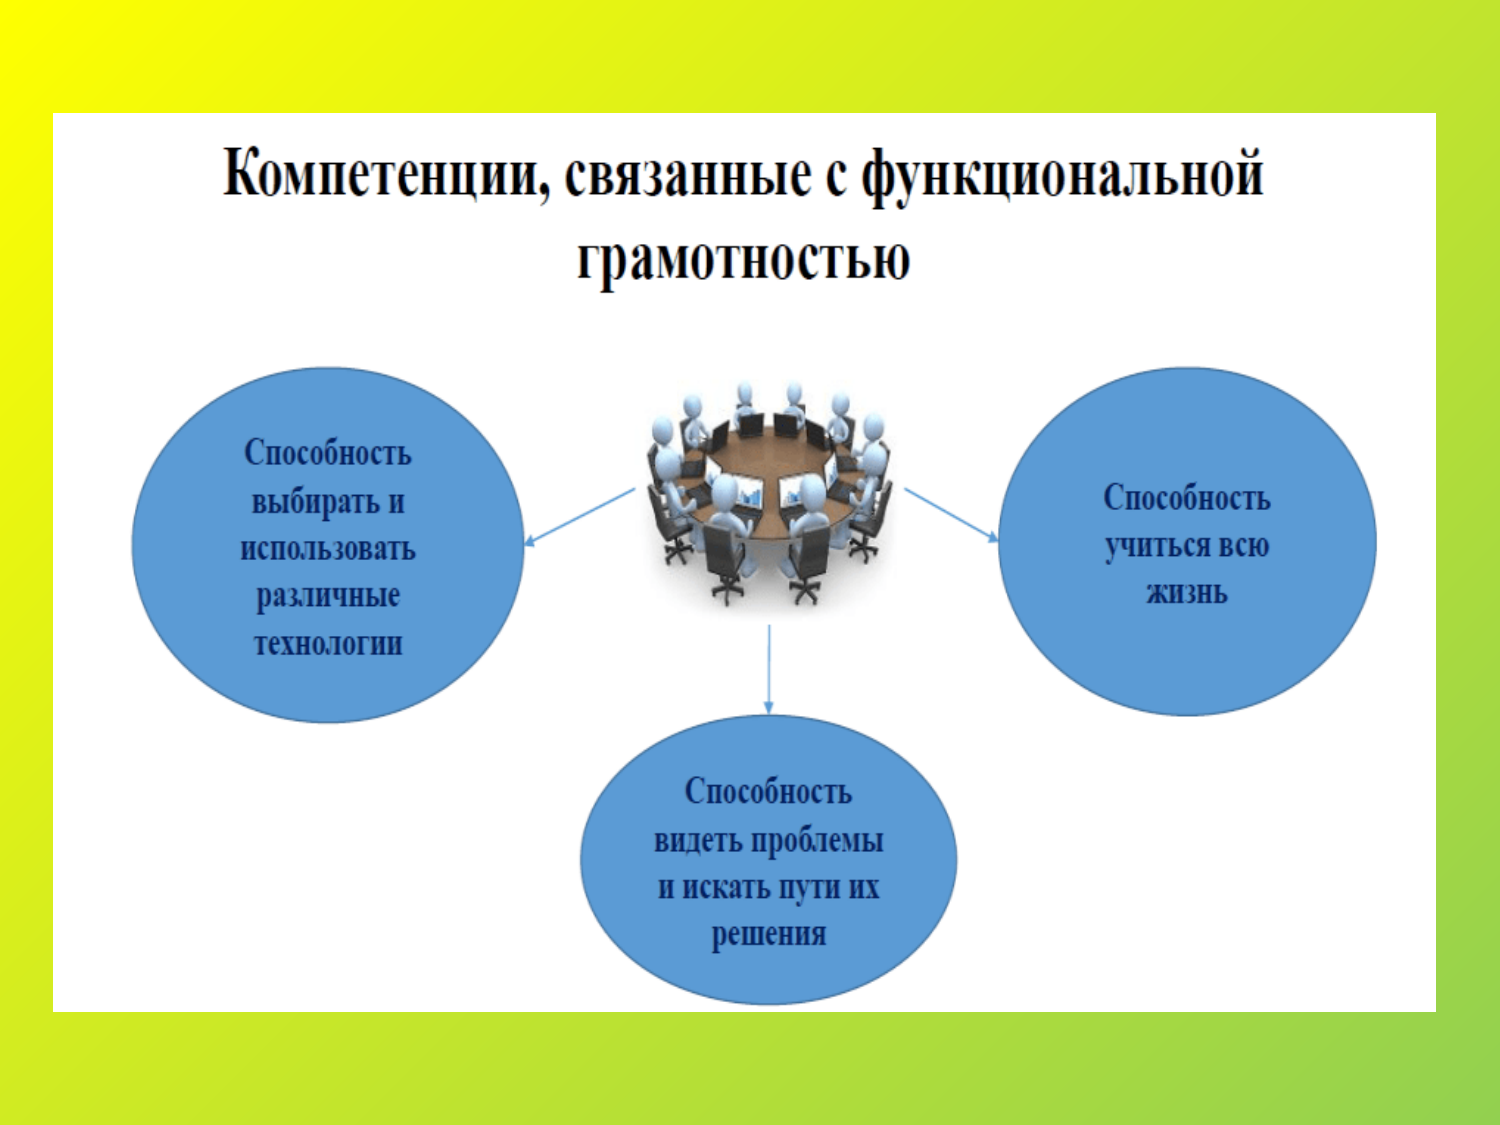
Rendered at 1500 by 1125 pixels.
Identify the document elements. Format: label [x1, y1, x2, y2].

picture [52, 113, 1436, 1012]
